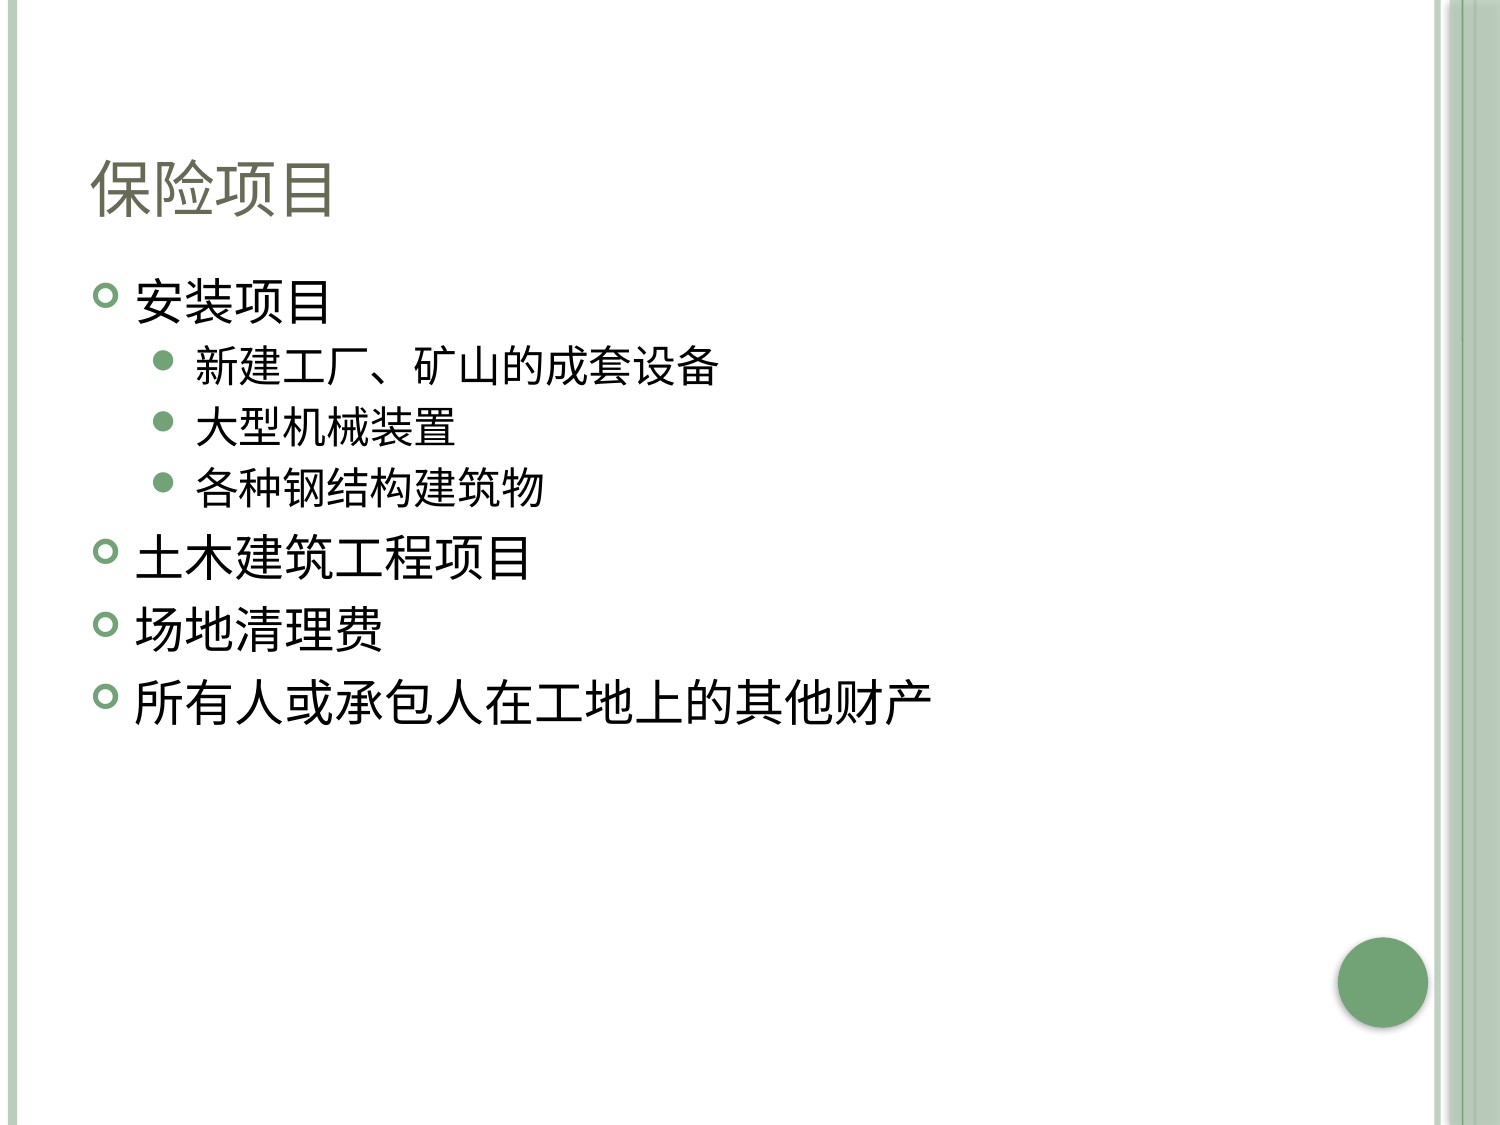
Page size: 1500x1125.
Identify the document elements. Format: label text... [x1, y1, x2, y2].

title 保险项目 [75, 45, 1300, 233]
list 安装项目 新建工厂、矿山的成套设备 大型机械装置 各种钢结构建筑物 土木建筑工程项目 场地清理费 所有人或承包人在工地上的其他财产 [74, 262, 1301, 1063]
